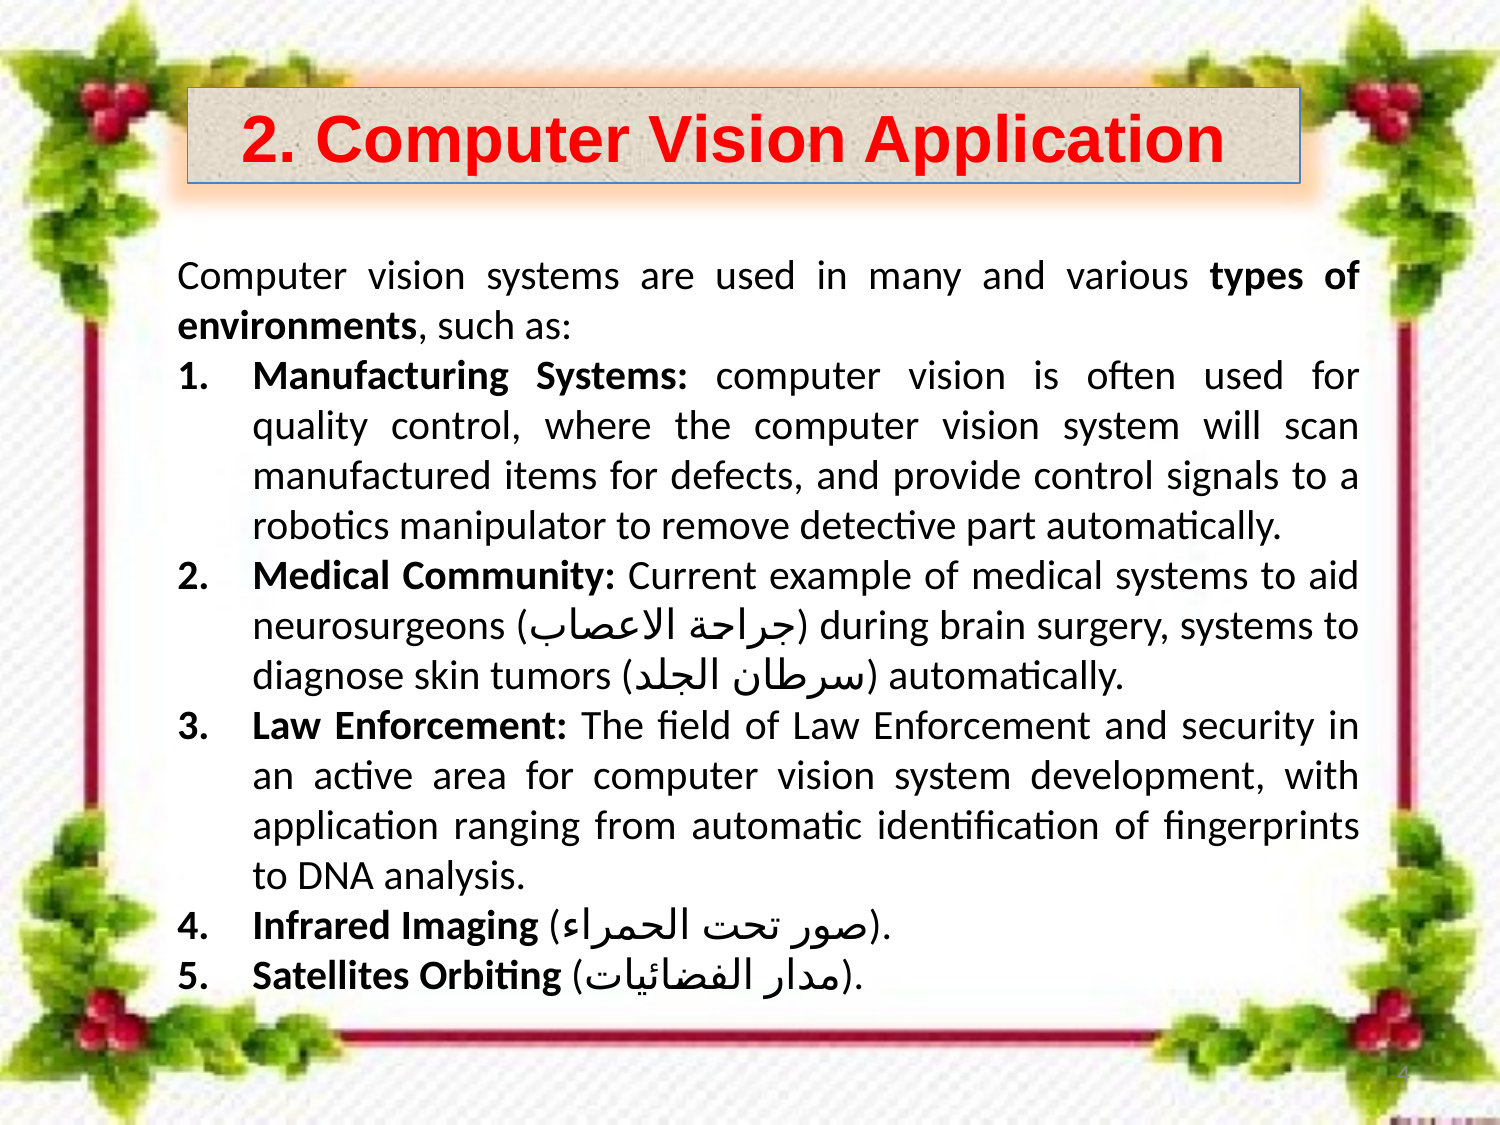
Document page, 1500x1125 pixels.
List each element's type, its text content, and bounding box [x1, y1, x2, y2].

text_box Computer vision systems are used in many and various types of environments, such as: Manufacturing Systems: computer vision is often used for quality control, where the computer vision system will scan manufactured items for defects, and provide control signals to a robotics manipulator to remove detective part automatically. Medical Community: Current example of medical systems to aid neurosurgeons (جراحة الاعصاب) during brain surgery, systems to diagnose skin tumors (سرطان الجلد) automatically. Law Enforcement: The field of Law Enforcement and security in an active area for computer vision system development, with application ranging from automatic identification of fingerprints to DNA analysis. Infrared Imaging (صور تحت الحمراء). Satellites Orbiting (مدار الفضائيات). [162, 240, 1375, 1006]
slide_number 4 [1074, 1042, 1425, 1103]
picture [0, 0, 1500, 1125]
text_box 2. Computer Vision Application [187, 87, 1301, 184]
